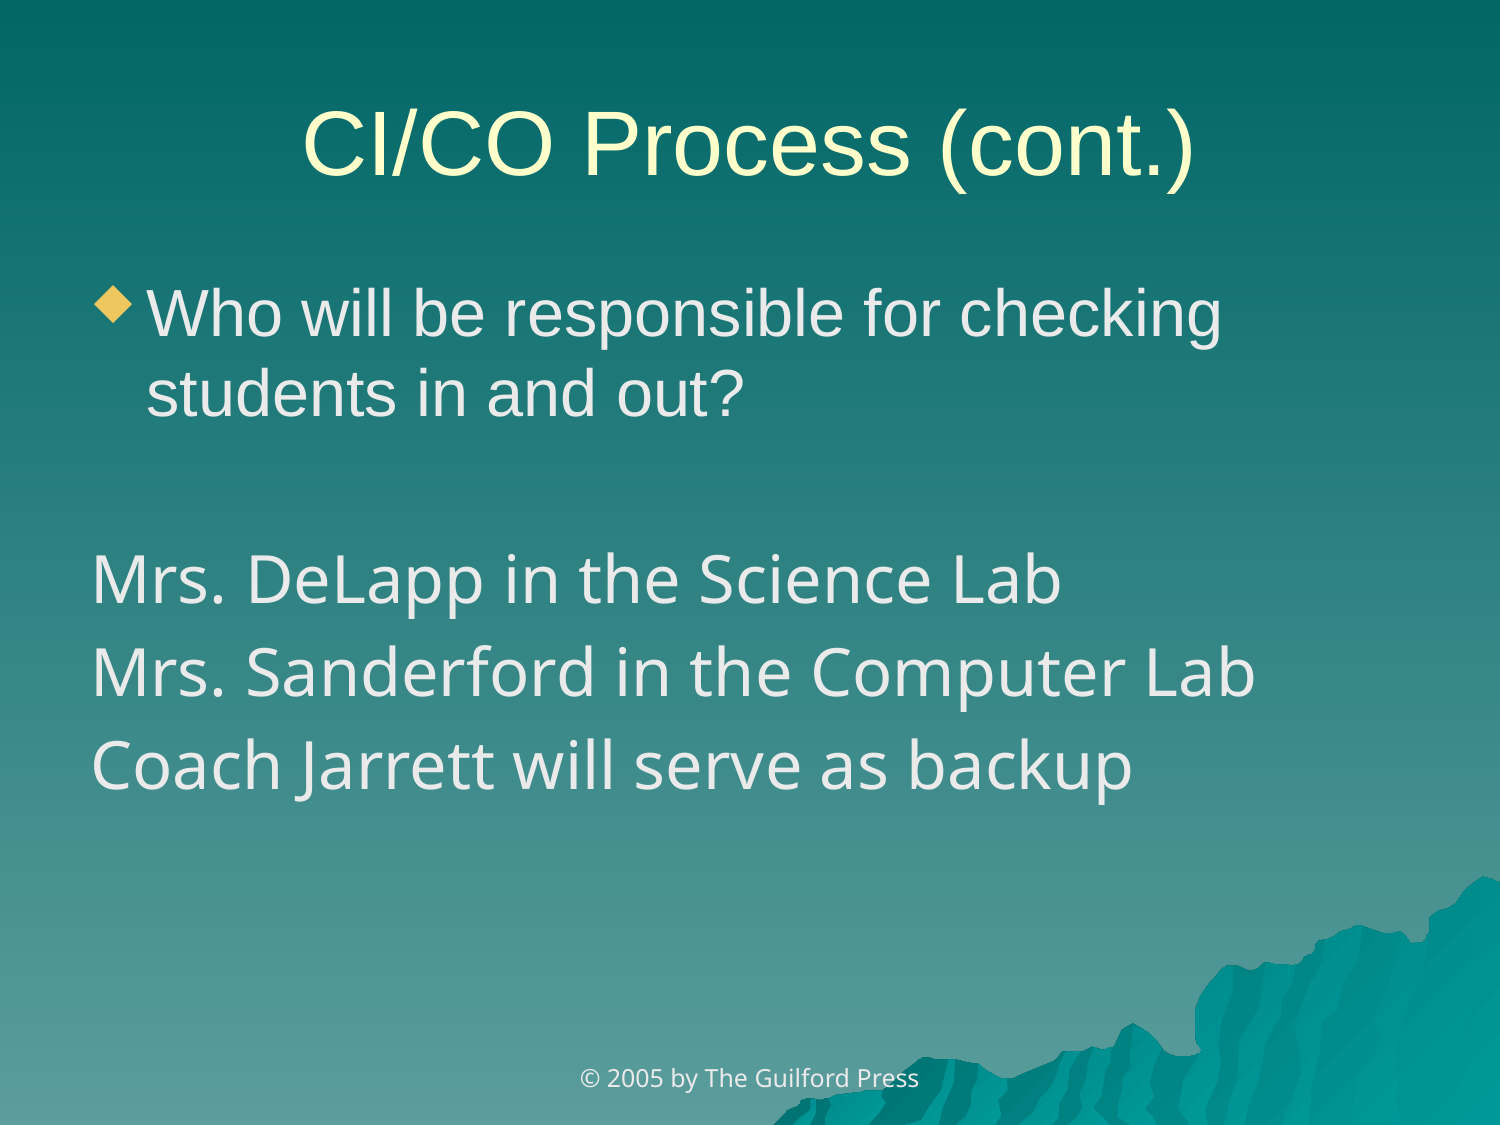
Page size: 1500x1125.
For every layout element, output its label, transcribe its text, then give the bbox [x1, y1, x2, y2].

list Who will be responsible for checking students in and out? Mrs. DeLapp in the Science Lab Mrs. Sanderford in the Computer Lab Coach Jarrett will serve as backup [74, 262, 1426, 1006]
title CI/CO Process (cont.) [74, 45, 1426, 233]
footer © 2005 by The Guilford Press [512, 1024, 988, 1101]
